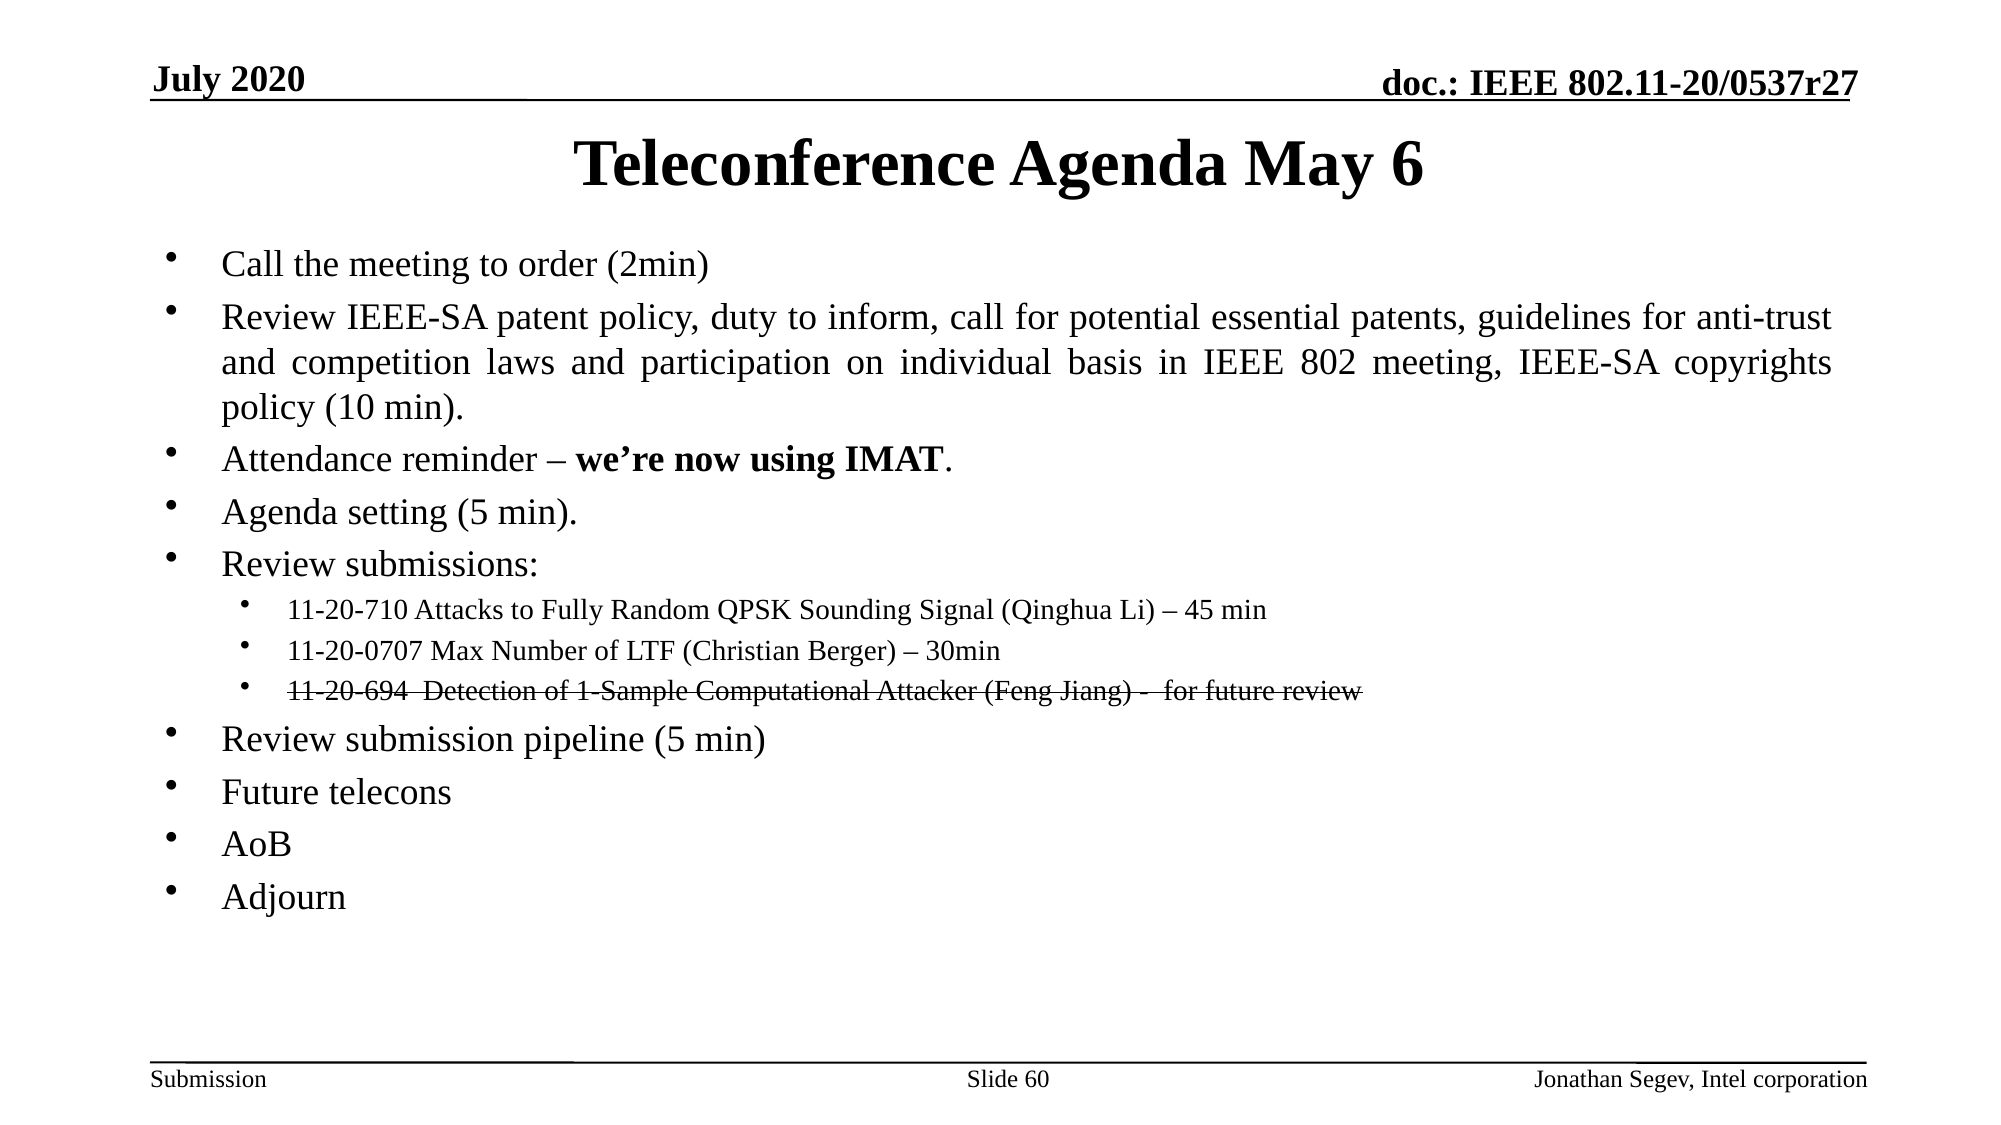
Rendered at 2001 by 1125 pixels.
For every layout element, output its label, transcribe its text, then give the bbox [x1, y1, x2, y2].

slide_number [152, 54, 563, 100]
list Call the meeting to order (2min) Review IEEE-SA patent policy, duty to inform, call for potential essential patents, guidelines for anti-trust and competition laws and participation on individual basis in IEEE 802 meeting, IEEE-SA copyrights policy (10 min). Attendance reminder – we’re now using IMAT. Agenda setting (5 min). Review submissions: 11-20-710 Attacks to Fully Random QPSK Sounding Signal (Qinghua Li) – 45 min 11-20-0707 Max Number of LTF (Christian Berger) – 30min 11-20-694 Detection of 1-Sample Computational Attacker (Feng Jiang) - for future review Review submission pipeline (5 min) Future telecons AoB Adjourn [149, 231, 1850, 1000]
footer Jonathan Segev, Intel corporation [1171, 1061, 1869, 1093]
title Teleconference Agenda May 6 [149, 112, 1850, 205]
slide_number Slide 60 [950, 1061, 1067, 1123]
